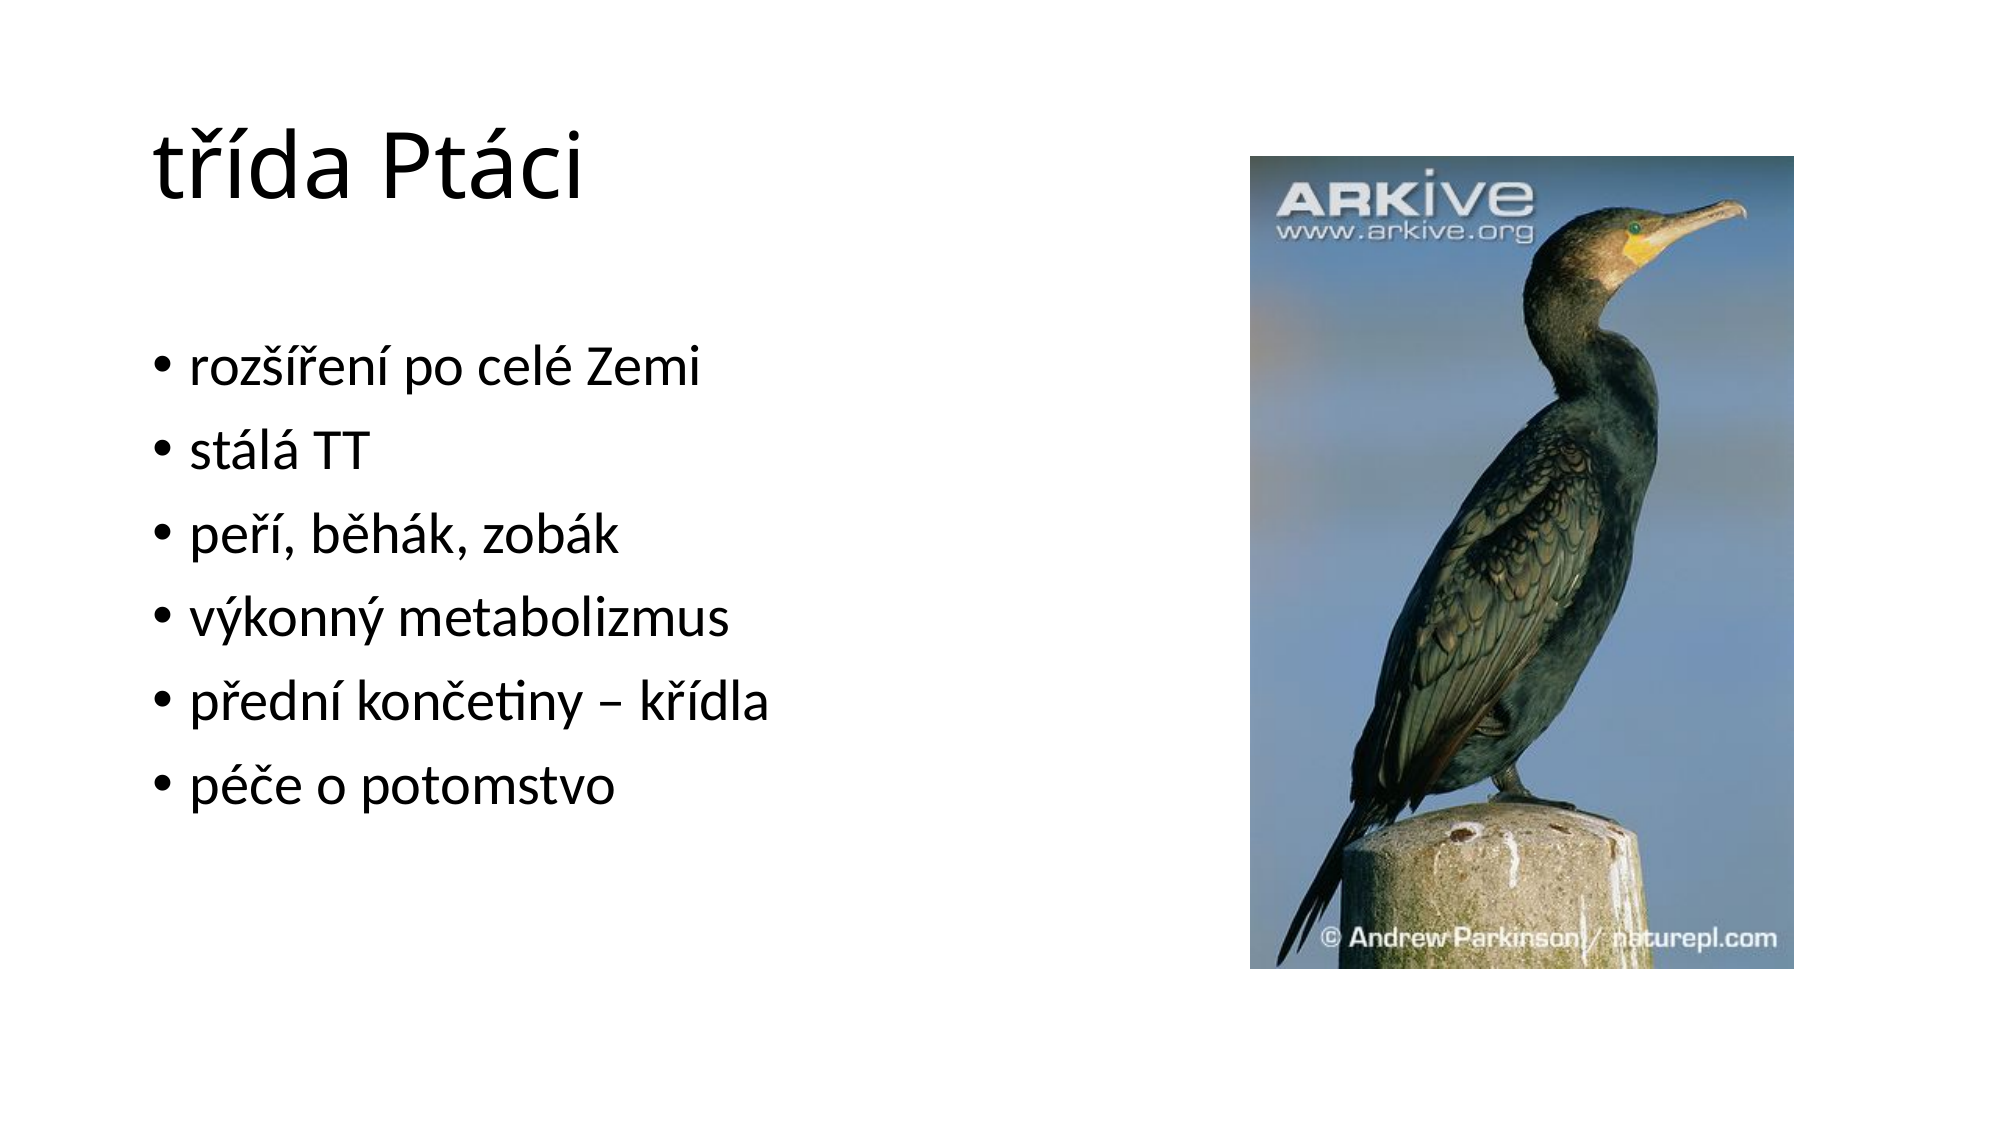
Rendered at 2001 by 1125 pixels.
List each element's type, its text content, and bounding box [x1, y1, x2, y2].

list rozšíření po celé Zemi stálá TT peří, běhák, zobák výkonný metabolizmus přední končetiny – křídla péče o potomstvo [137, 328, 1863, 1042]
title třída Ptáci [137, 59, 1863, 278]
picture [1250, 156, 1794, 969]
